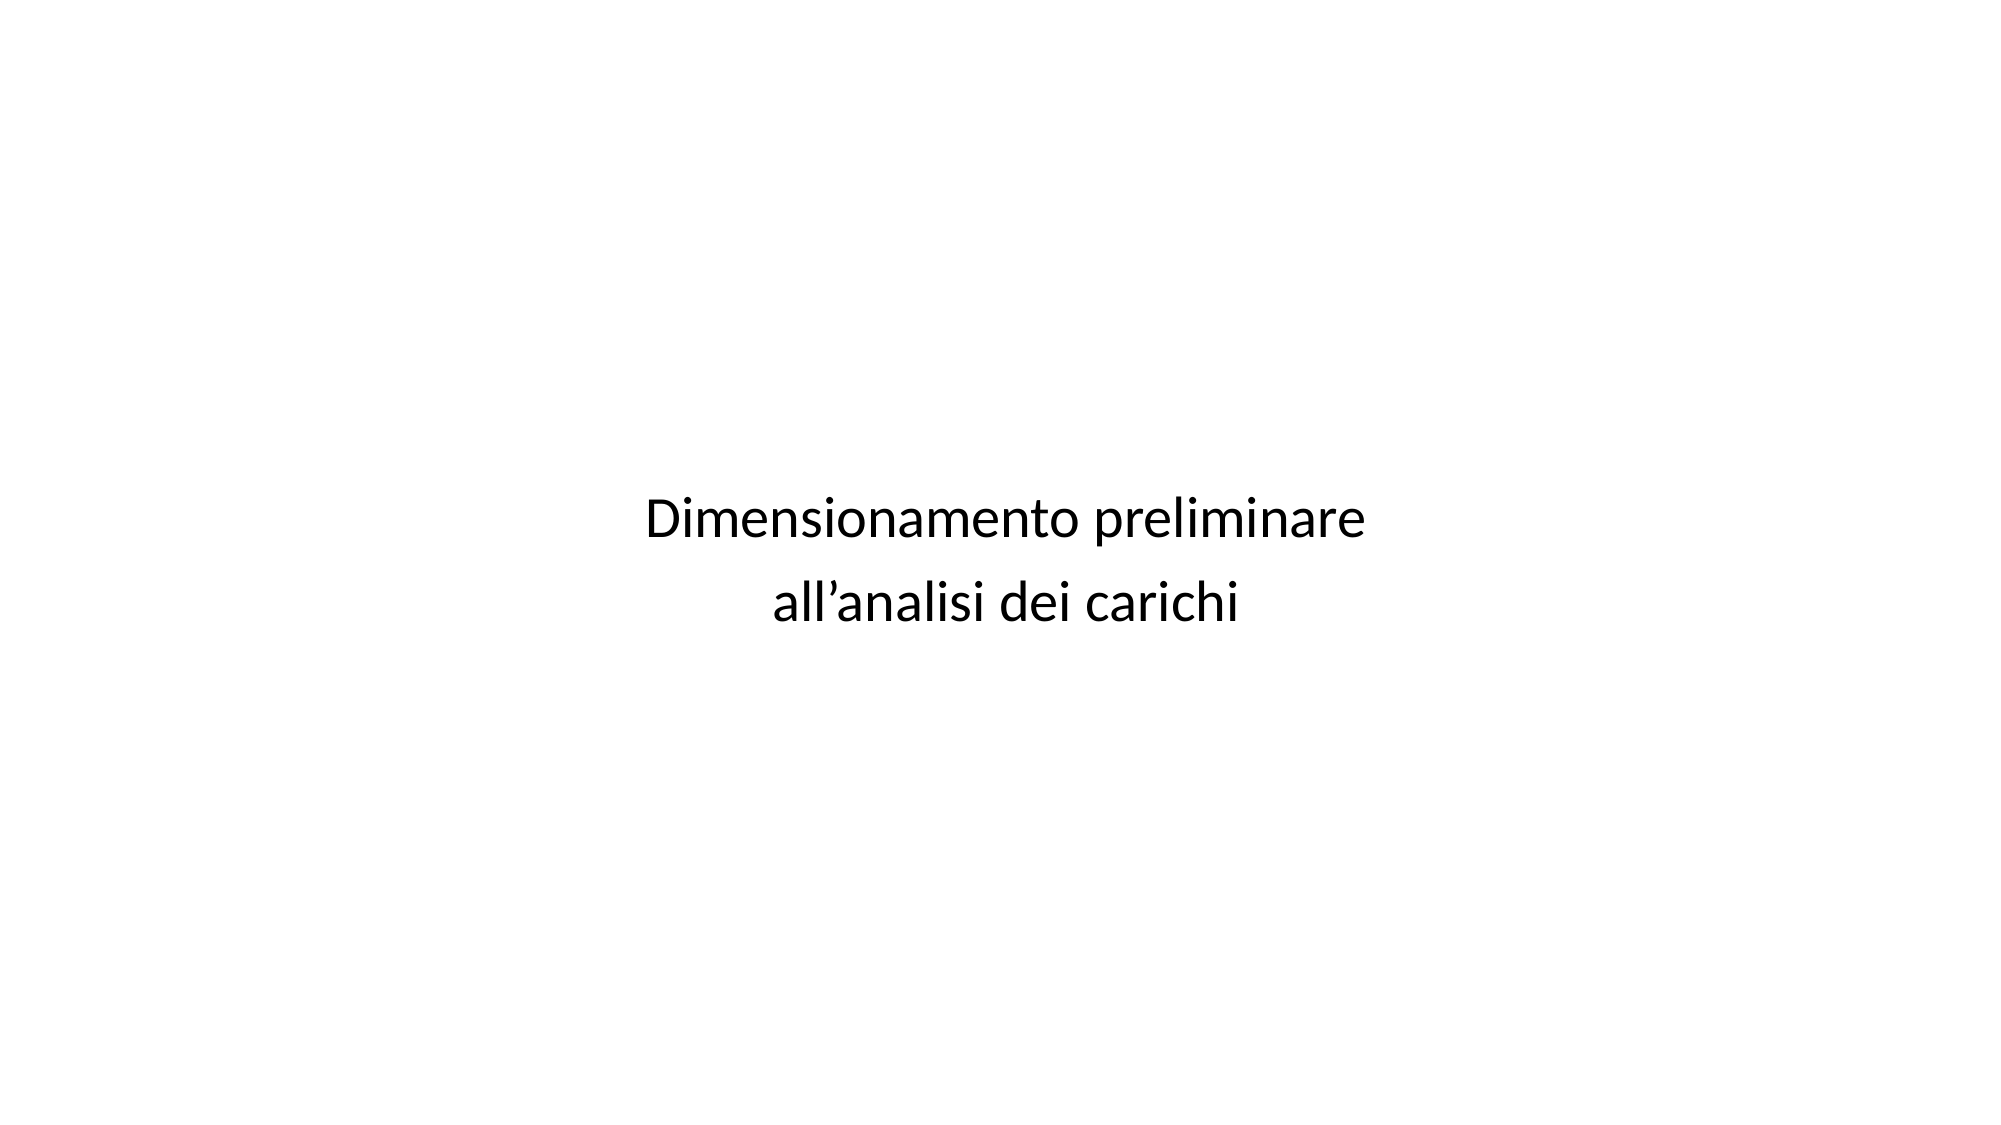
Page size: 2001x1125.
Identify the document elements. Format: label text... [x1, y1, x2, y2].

list Dimensionamento preliminare all’analisi dei carichi [368, 442, 1644, 680]
